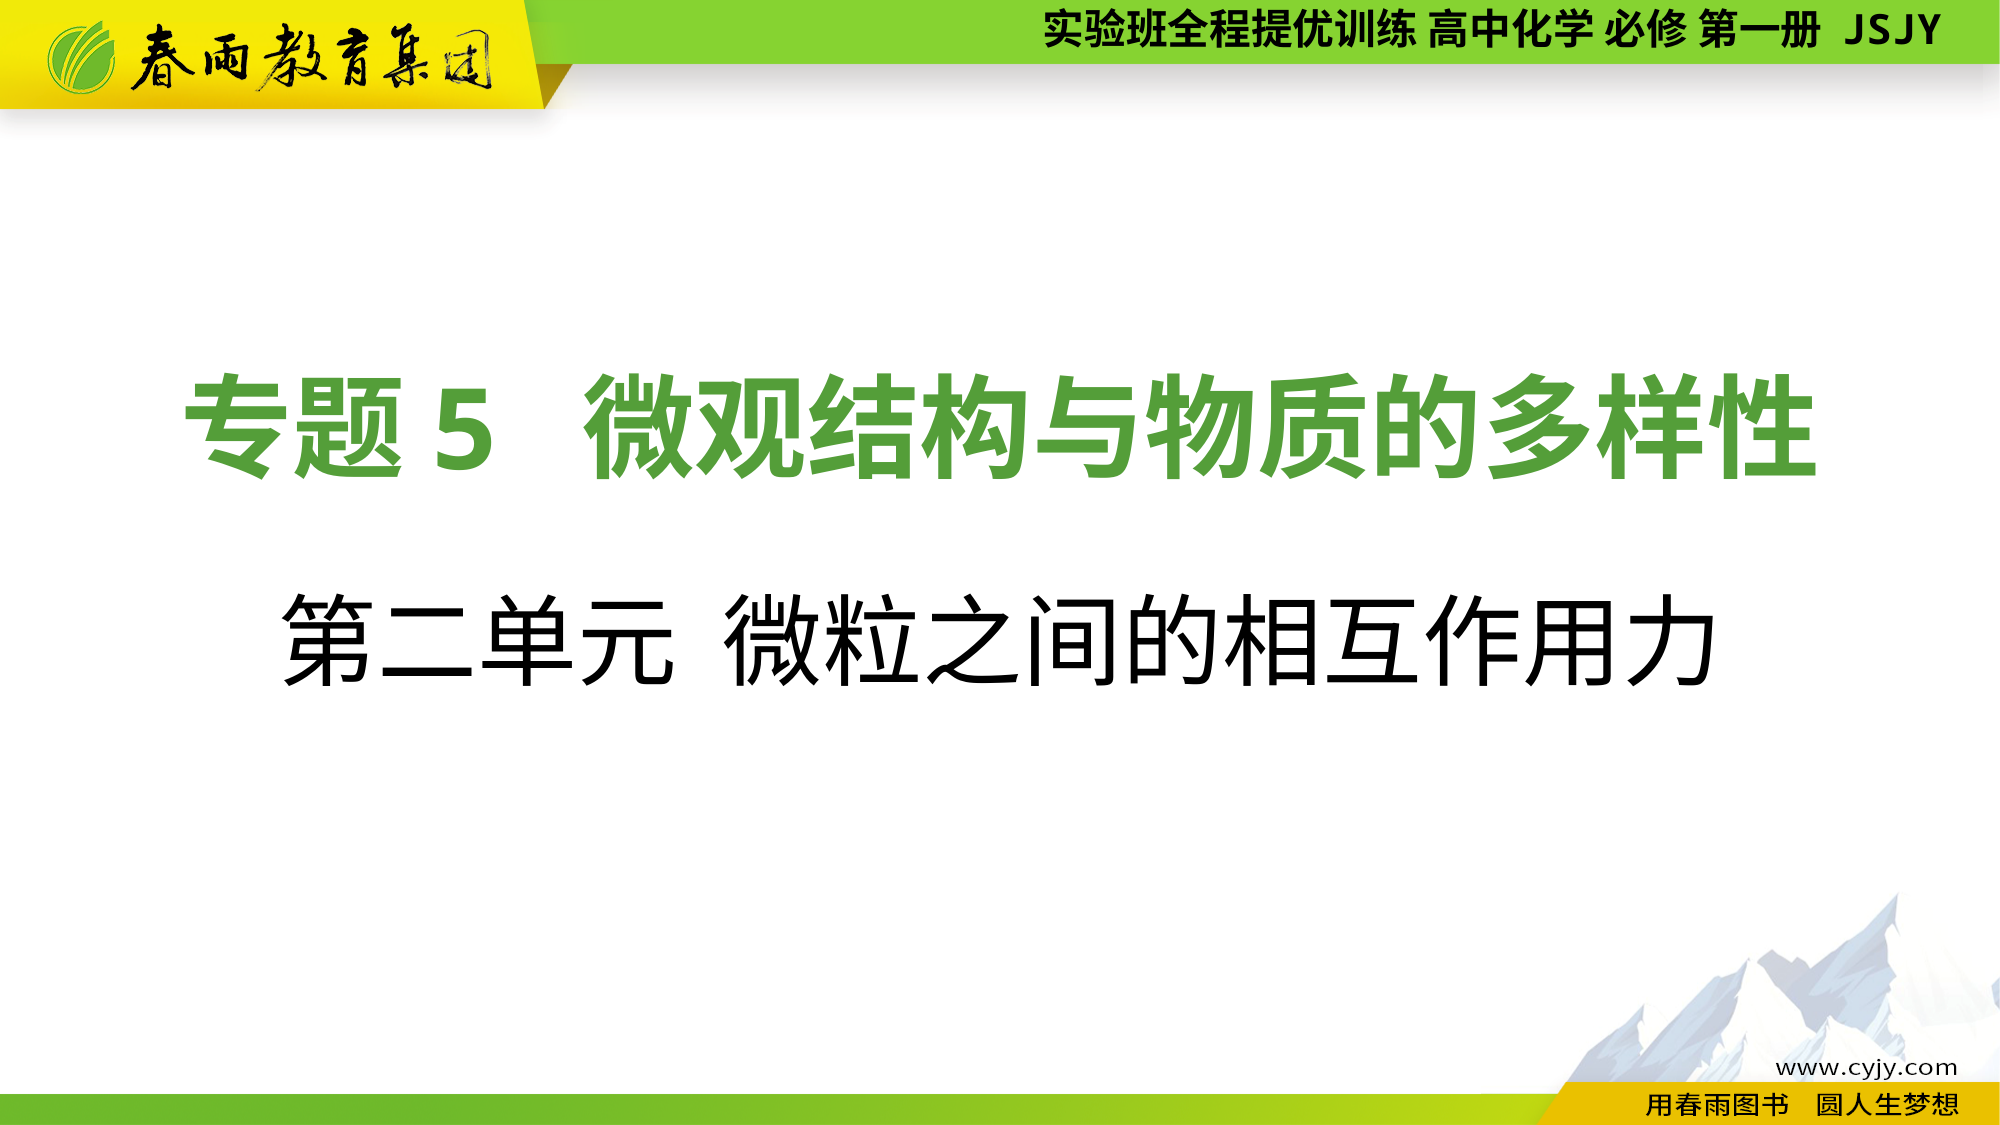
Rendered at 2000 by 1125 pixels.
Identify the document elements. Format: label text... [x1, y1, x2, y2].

text_box 第二单元 微粒之间的相互作用力 [54, 511, 1946, 706]
picture [0, 0, 2000, 1125]
text_box 专题5 微观结构与物质的多样性 [54, 282, 1946, 500]
